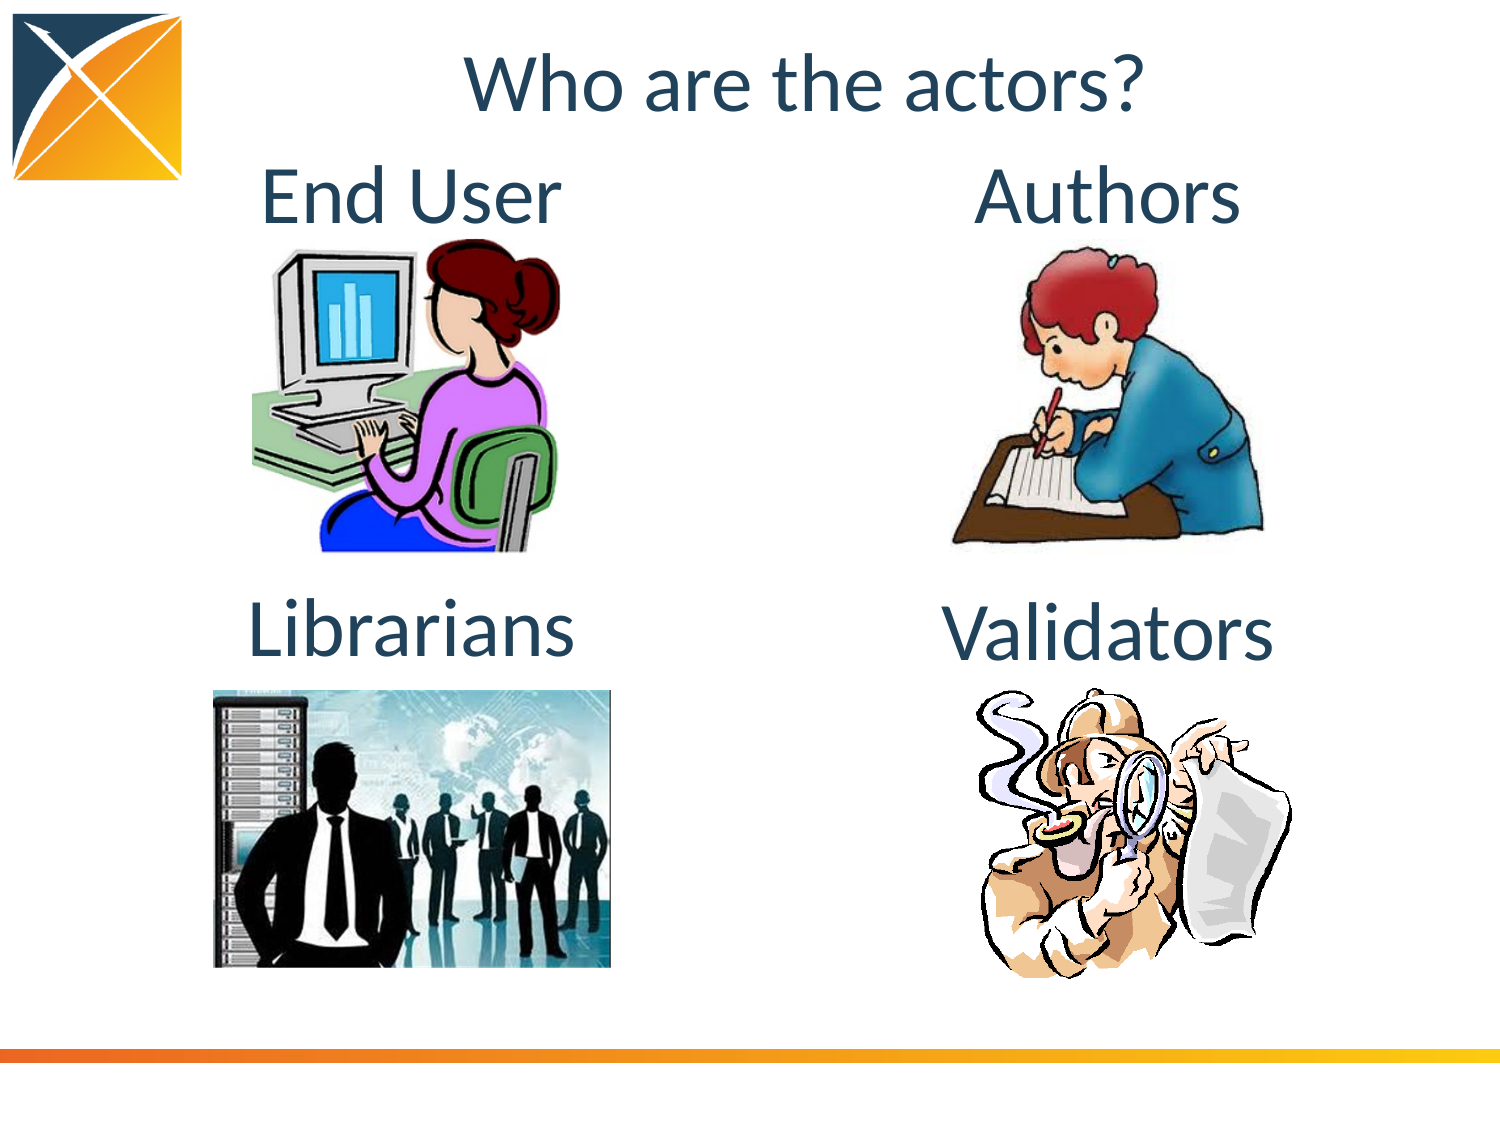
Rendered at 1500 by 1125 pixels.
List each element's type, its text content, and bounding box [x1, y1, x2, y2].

text_box Librarians [191, 554, 633, 692]
picture [975, 686, 1294, 981]
picture [252, 237, 561, 555]
picture [0, 0, 206, 200]
text_box Authors [887, 121, 1329, 259]
picture [950, 238, 1266, 555]
text_box Validators [887, 557, 1329, 696]
title Who are the actors? [187, 9, 1425, 147]
picture [213, 690, 611, 968]
text_box End User [191, 121, 633, 259]
